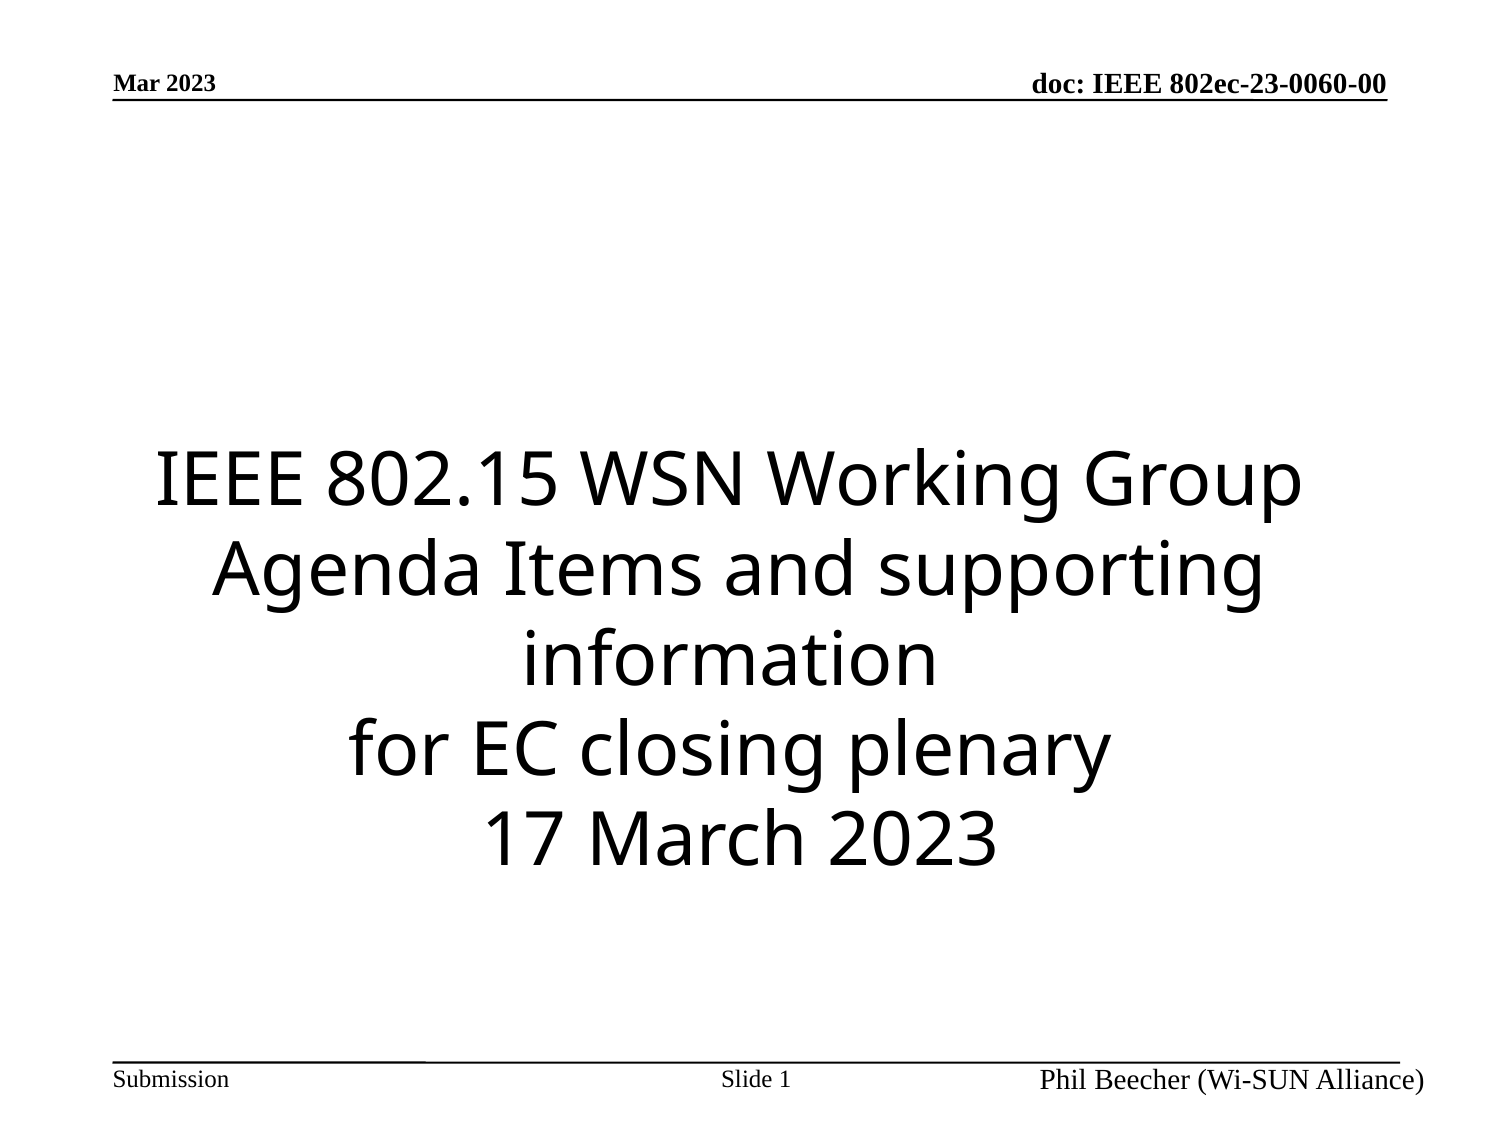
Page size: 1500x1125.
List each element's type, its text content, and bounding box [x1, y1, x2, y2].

text_box Slide 1 [675, 1062, 838, 1093]
text_box IEEE 802.15 WSN Working Group Agenda Items and supporting information for EC closing plenary 17 March 2023 [45, 349, 1436, 962]
